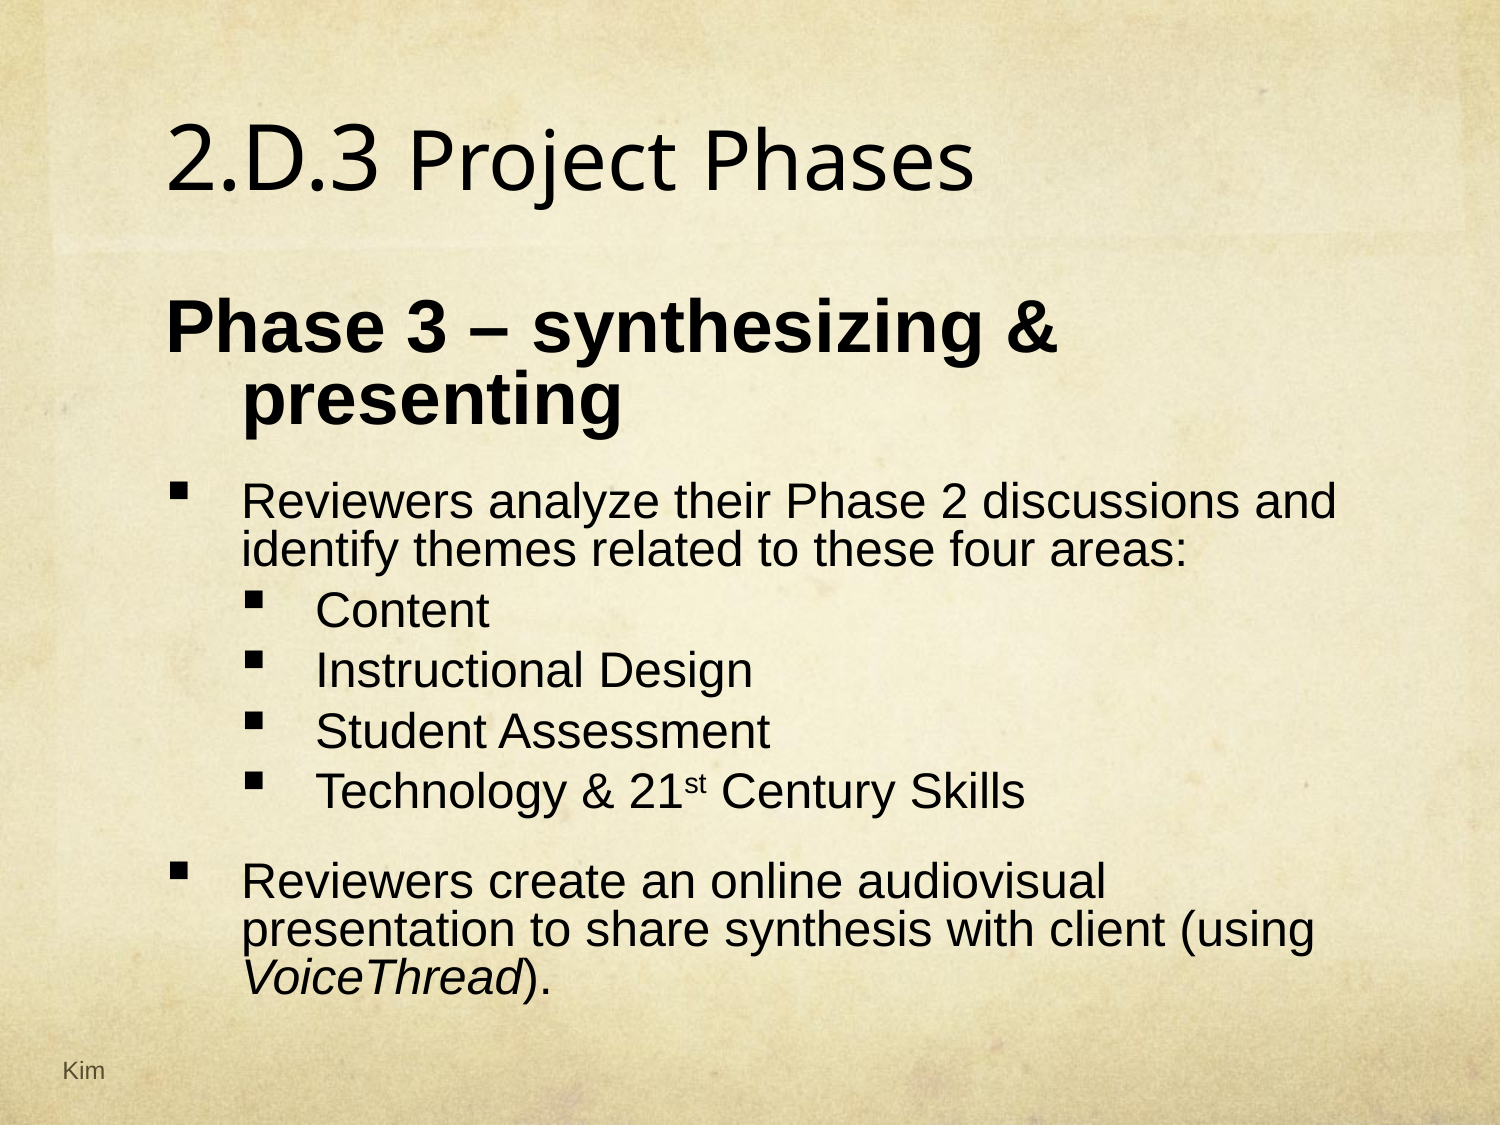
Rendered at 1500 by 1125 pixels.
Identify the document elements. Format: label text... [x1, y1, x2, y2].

picture [0, 0, 1500, 1125]
text_box Kim [47, 1046, 459, 1092]
title 2.D.3 Project Phases [149, 82, 1350, 226]
list Phase 3 – synthesizing & presenting Reviewers analyze their Phase 2 discussions and identify themes related to these four areas: Content Instructional Design Student Assessment Technology & 21st Century Skills Reviewers create an online audiovisual presentation to share synthesis with client (using VoiceThread). [149, 287, 1403, 1048]
